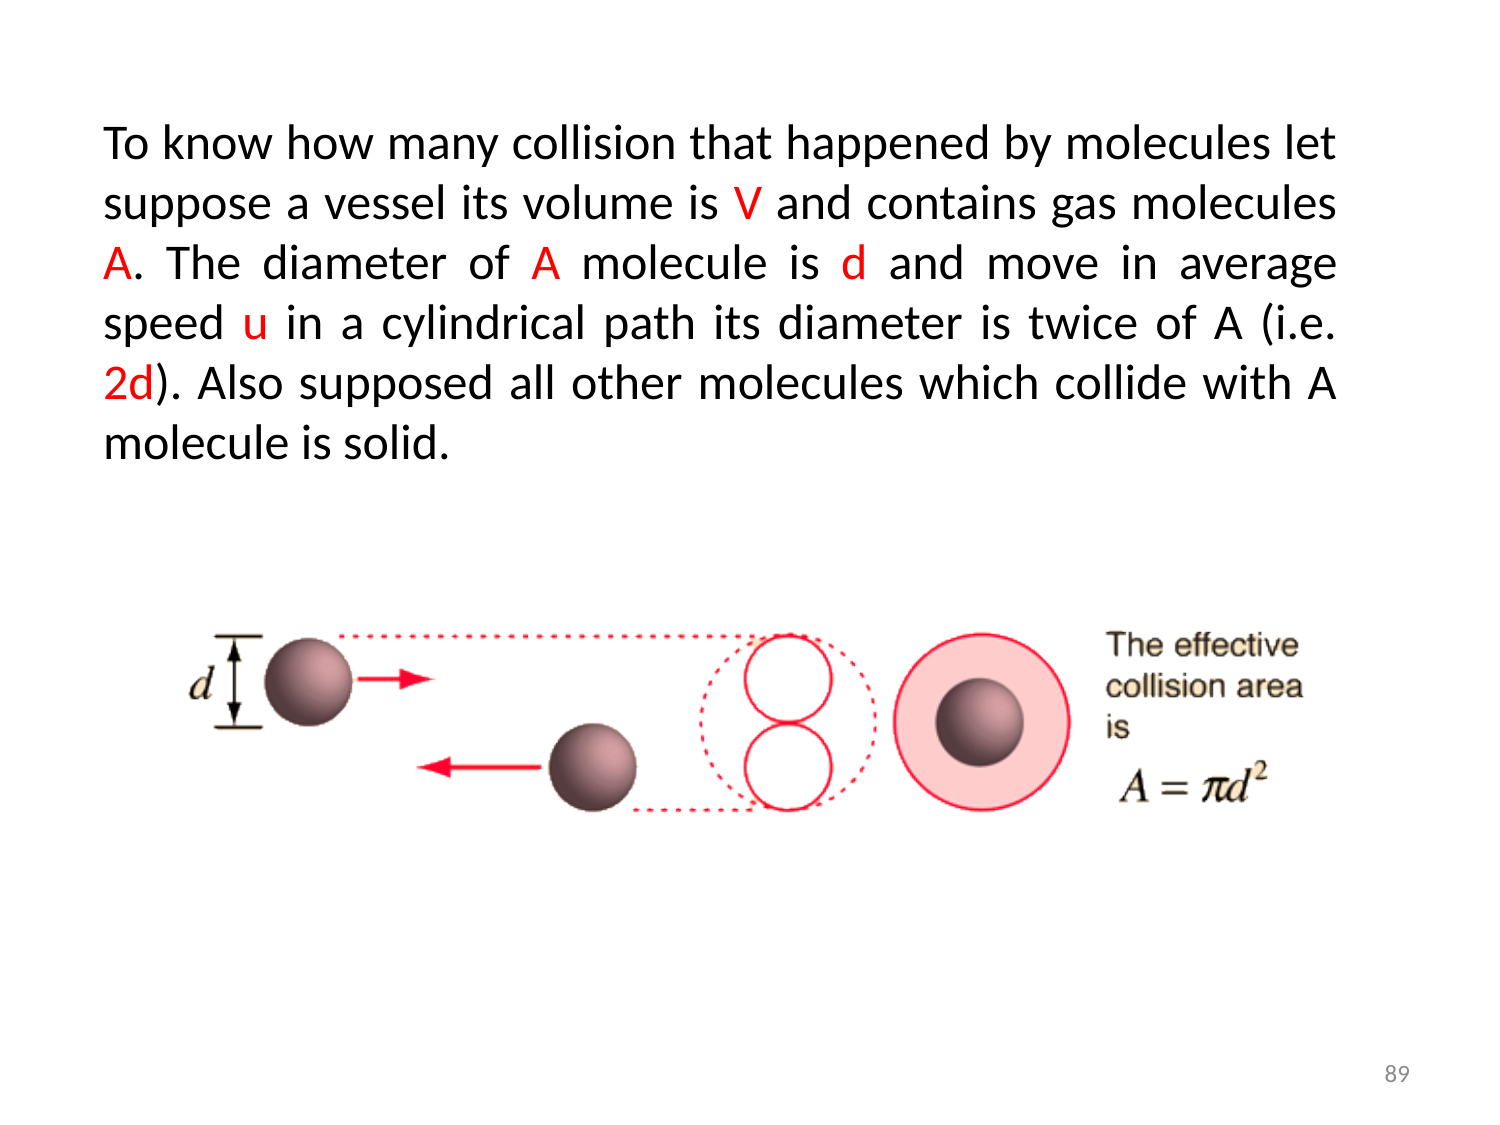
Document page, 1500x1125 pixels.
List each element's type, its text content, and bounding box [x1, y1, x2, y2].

slide_number 89 [1074, 1042, 1425, 1103]
text_box To know how many collision that happened by molecules let suppose a vessel its volume is V and contains gas molecules A. The diameter of A molecule is d and move in average speed u in a cylindrical path its diameter is twice of A (i.e. 2d). Also supposed all other molecules which collide with A molecule is solid. [88, 101, 1353, 477]
picture [170, 597, 1331, 844]
